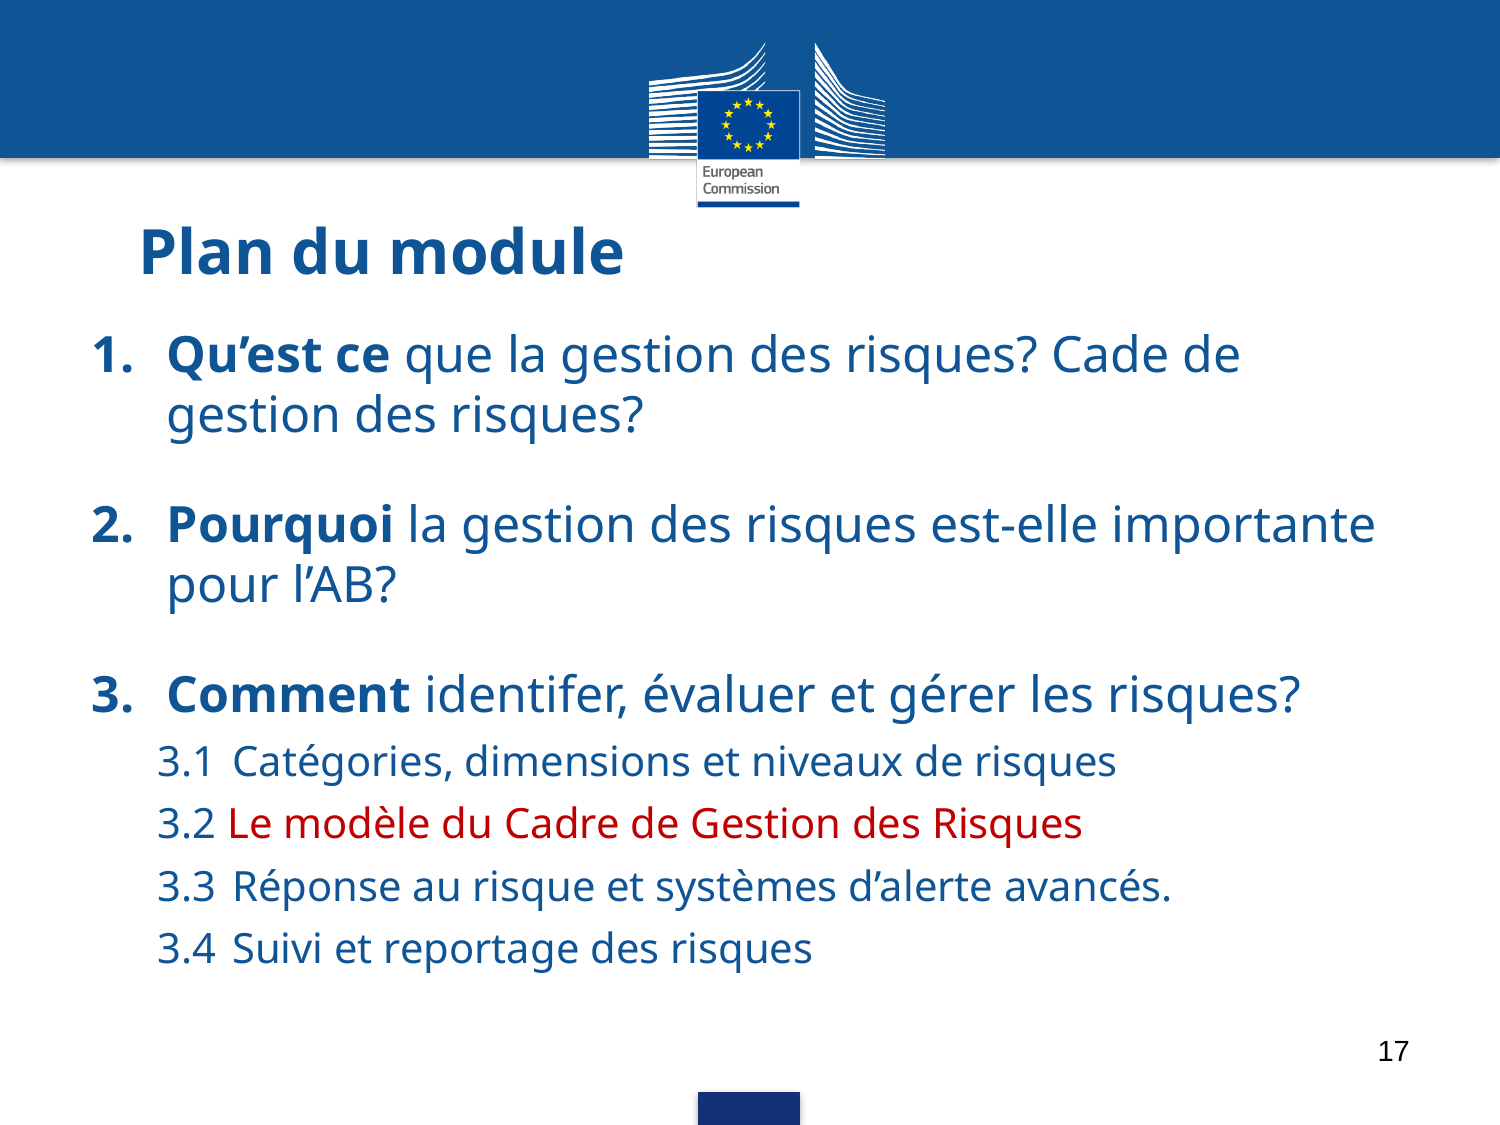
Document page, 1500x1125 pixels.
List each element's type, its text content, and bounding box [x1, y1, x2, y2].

list Qu’est ce que la gestion des risques? Cade de gestion des risques? Pourquoi la gestion des risques est-elle importante pour l’AB? Comment identifer, évaluer et gérer les risques? 3.1 Catégories, dimensions et niveaux de risques 3.2 Le modèle du Cadre de Gestion des Risques 3.3 Réponse au risque et systèmes d’alerte avancés. 3.4 Suivi et reportage des risques [76, 314, 1427, 894]
slide_number 17 [1074, 1024, 1426, 1103]
title Plan du module [64, 172, 1416, 327]
picture [649, 42, 885, 172]
